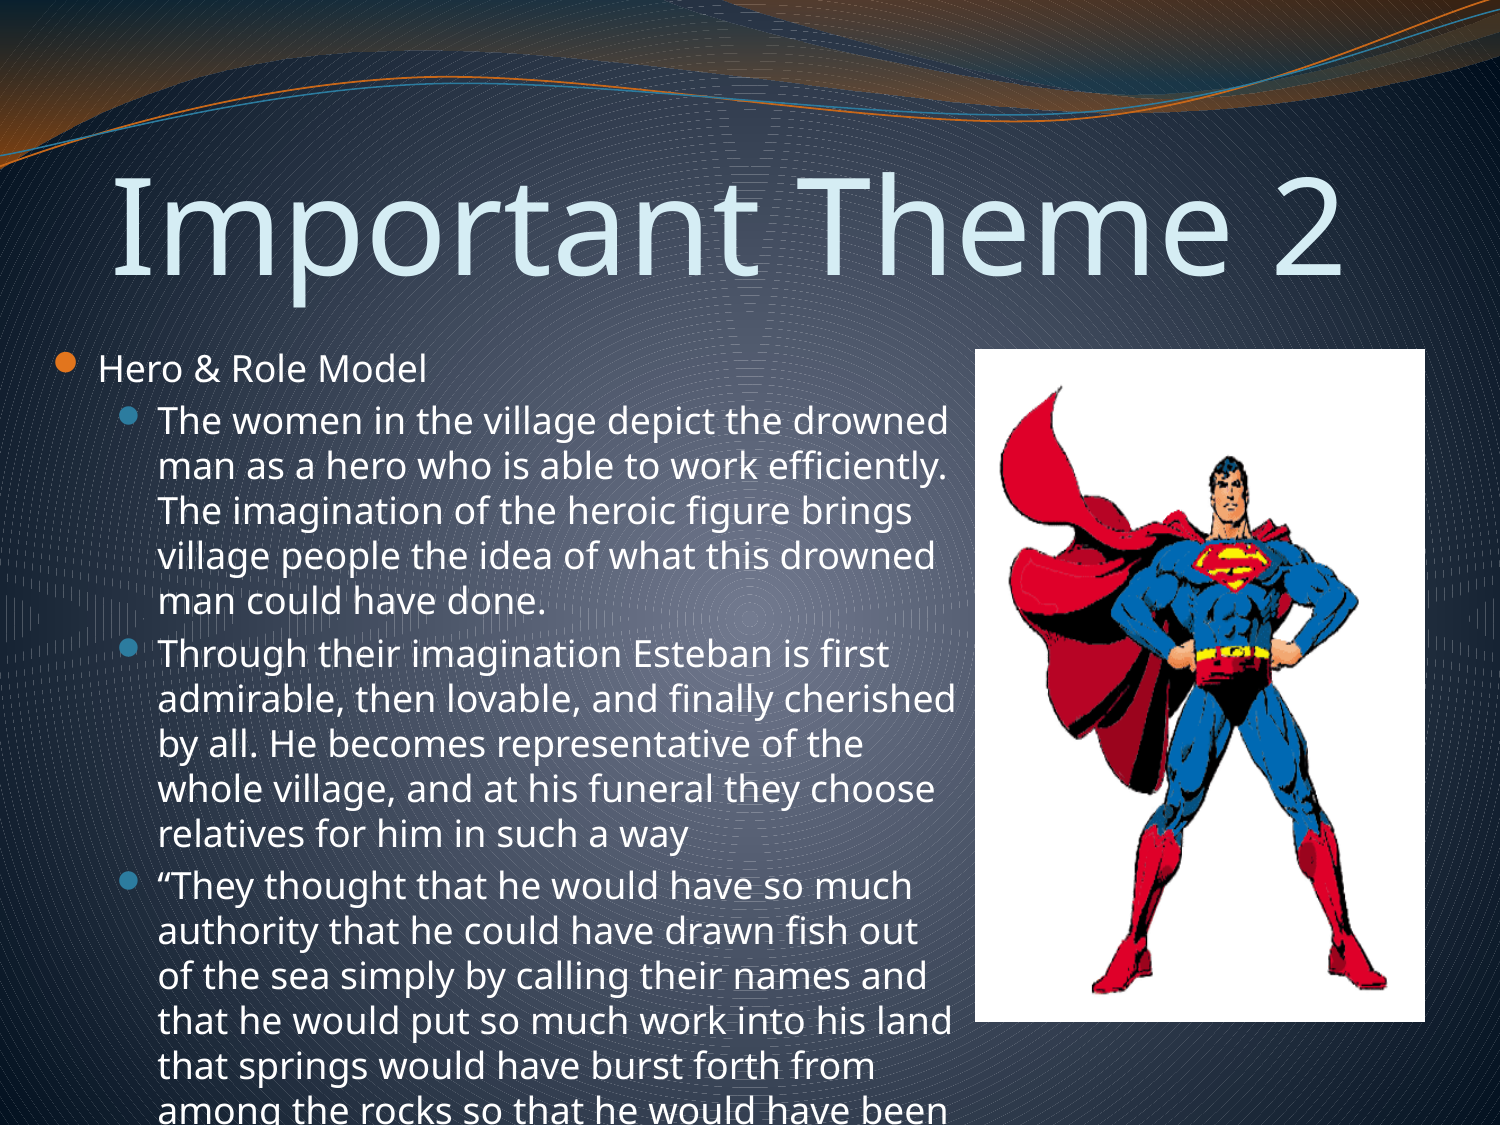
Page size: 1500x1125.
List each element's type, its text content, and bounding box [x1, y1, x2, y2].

picture [974, 349, 1426, 1023]
list Hero & Role Model The women in the village depict the drowned man as a hero who is able to work efficiently. The imagination of the heroic figure brings village people the idea of what this drowned man could have done. Through their imagination Esteban is first admirable, then lovable, and finally cherished by all. He becomes representative of the whole village, and at his funeral they choose relatives for him in such a way “They thought that he would have so much authority that he could have drawn fish out of the sea simply by calling their names and that he would put so much work into his land that springs would have burst forth from among the rocks so that he would have been able to plant flowers on the cliff” (914). [37, 337, 975, 1110]
title Important Theme 2 [75, 115, 1425, 303]
